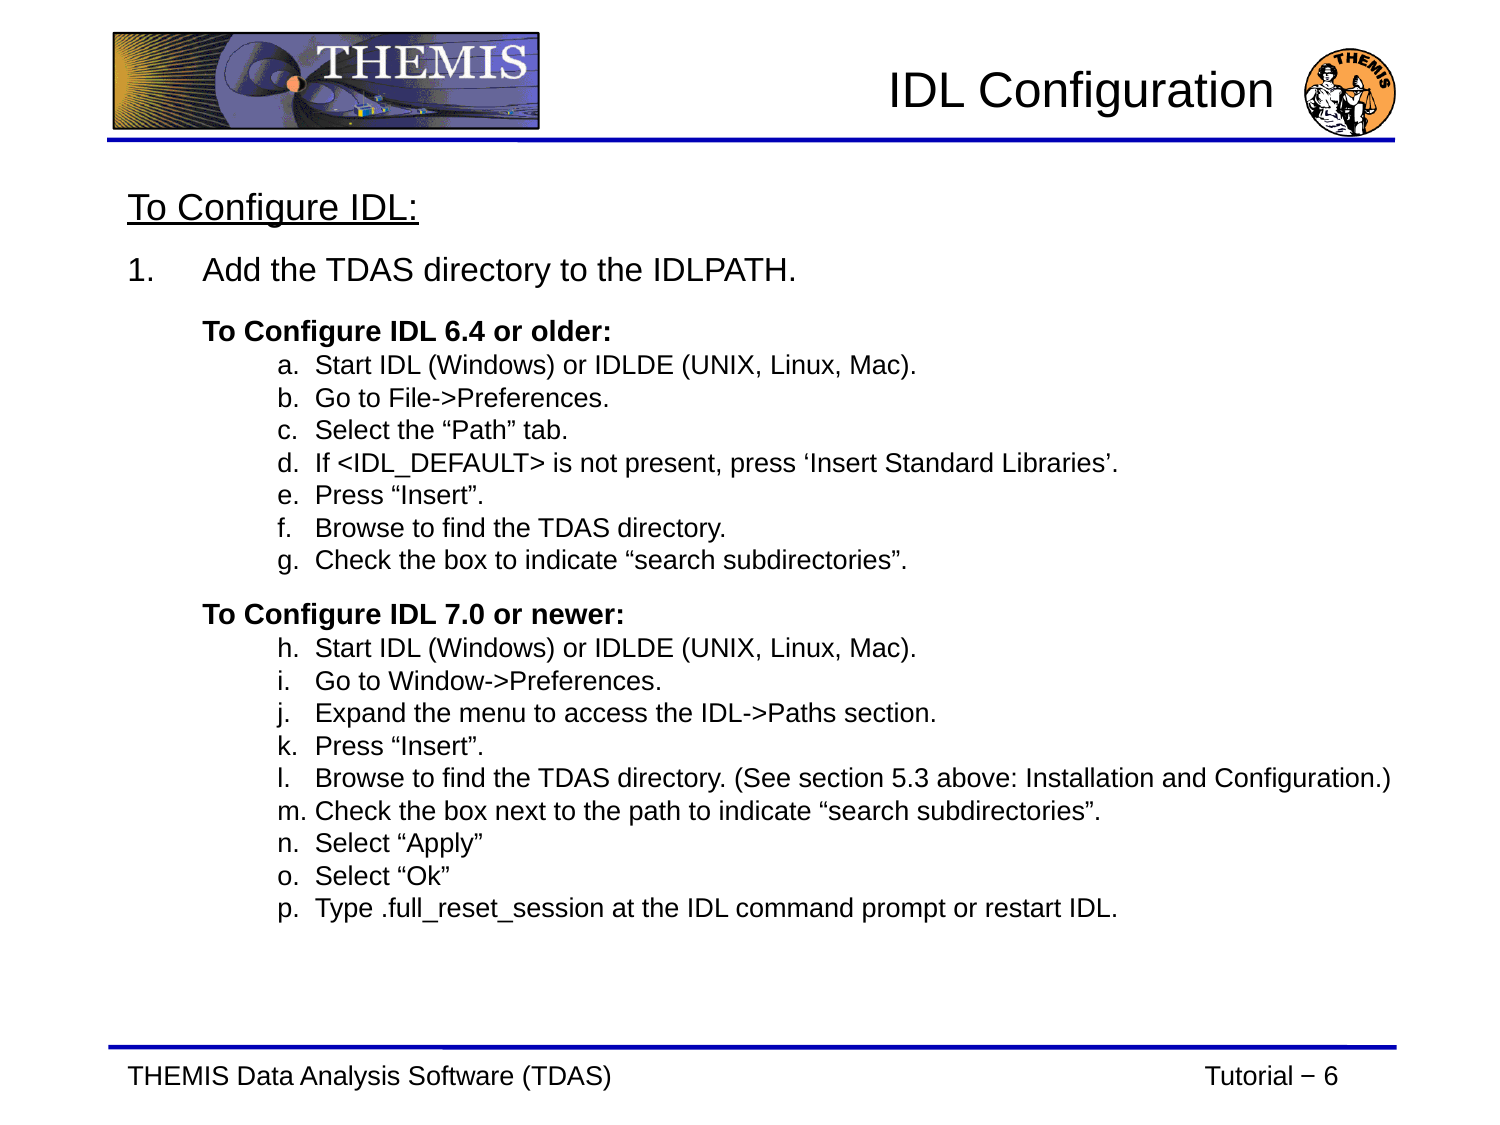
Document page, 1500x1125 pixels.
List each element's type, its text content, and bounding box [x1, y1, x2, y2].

text_box To Configure IDL: Add the TDAS directory to the IDLPATH. To Configure IDL 6.4 or older: Start IDL (Windows) or IDLDE (UNIX, Linux, Mac). Go to File->Preferences. Select the “Path” tab. If <IDL_DEFAULT> is not present, press ‘Insert Standard Libraries’. Press “Insert”. Browse to find the TDAS directory. Check the box to indicate “search subdirectories”. To Configure IDL 7.0 or newer: Start IDL (Windows) or IDLDE (UNIX, Linux, Mac). Go to Window->Preferences. Expand the menu to access the IDL->Paths section. Press “Insert”. Browse to find the TDAS directory. (See section 5.3 above: Installation and Configuration.) Check the box next to the path to indicate “search subdirectories”. Select “Apply” Select “Ok” Type .full_reset_session at the IDL command prompt or restart IDL. [112, 145, 1388, 1013]
text_box IDL Configuration [54, 49, 1275, 132]
picture [1304, 48, 1396, 137]
picture [115, 35, 537, 49]
